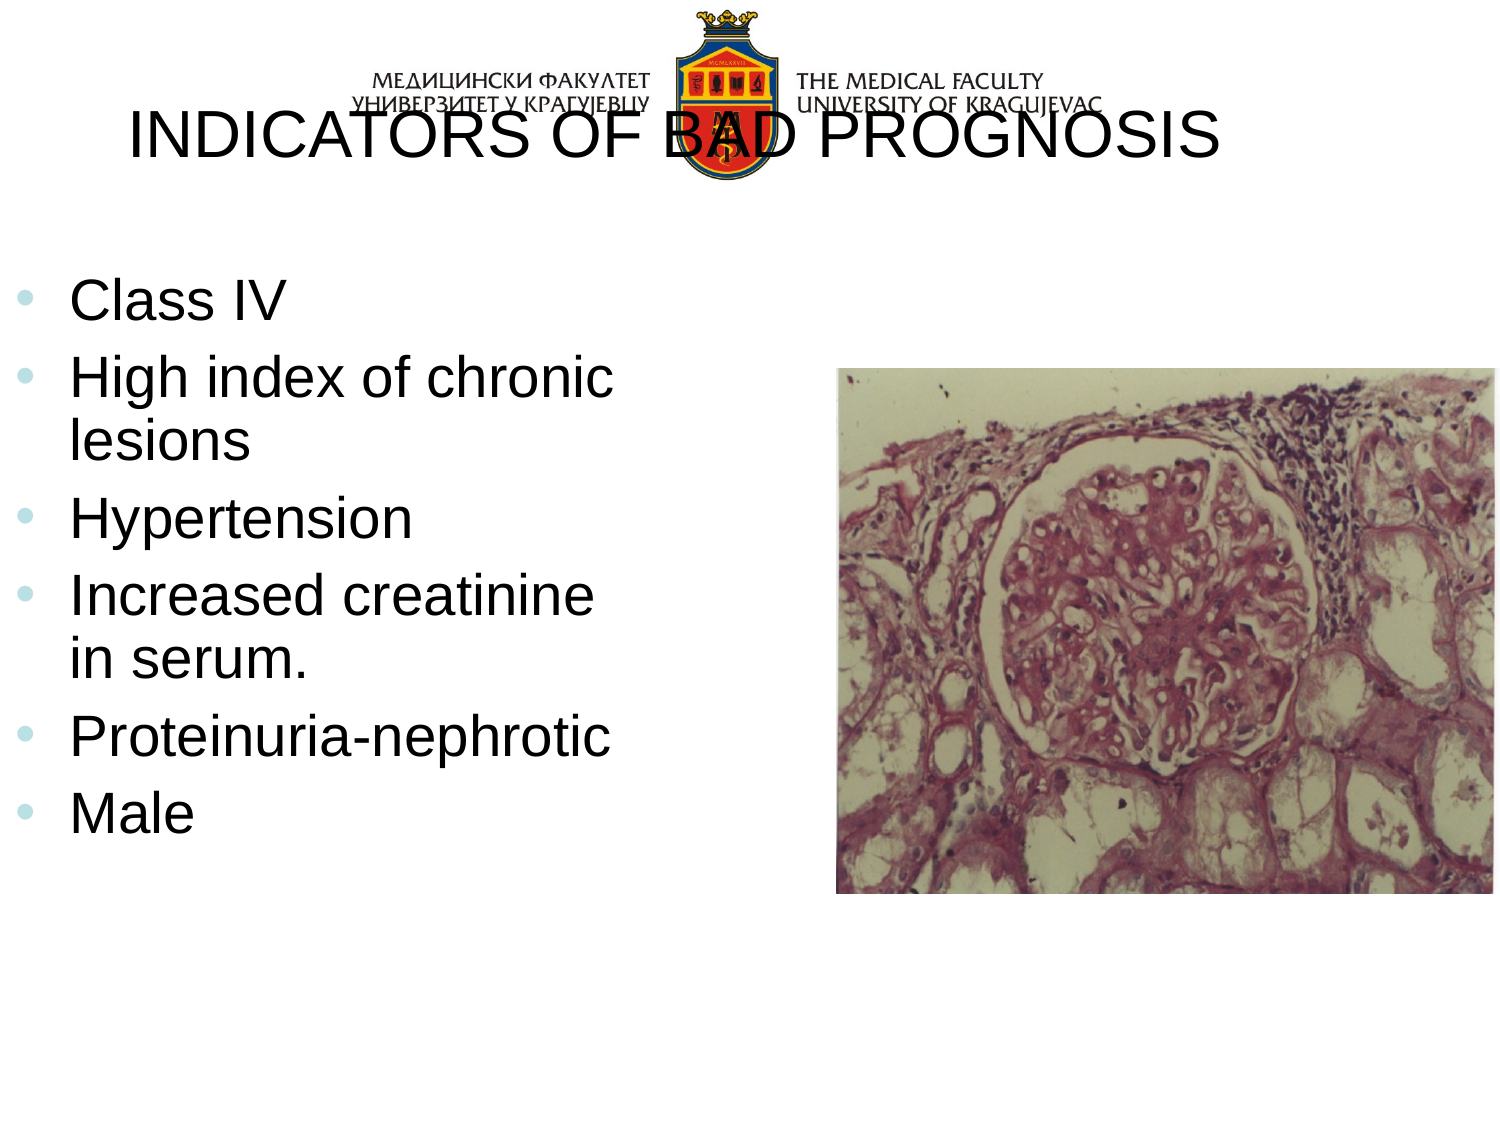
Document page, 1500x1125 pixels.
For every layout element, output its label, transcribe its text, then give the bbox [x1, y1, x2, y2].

picture [328, 0, 1125, 37]
picture [835, 367, 1500, 894]
text_box INDICATORS OF BAD PROGNOSIS [0, 37, 1350, 225]
text_box Class IV High index of chronic lesions Hypertension Increased creatinine in serum. Proteinuria-nephrotic Male [0, 262, 664, 1000]
